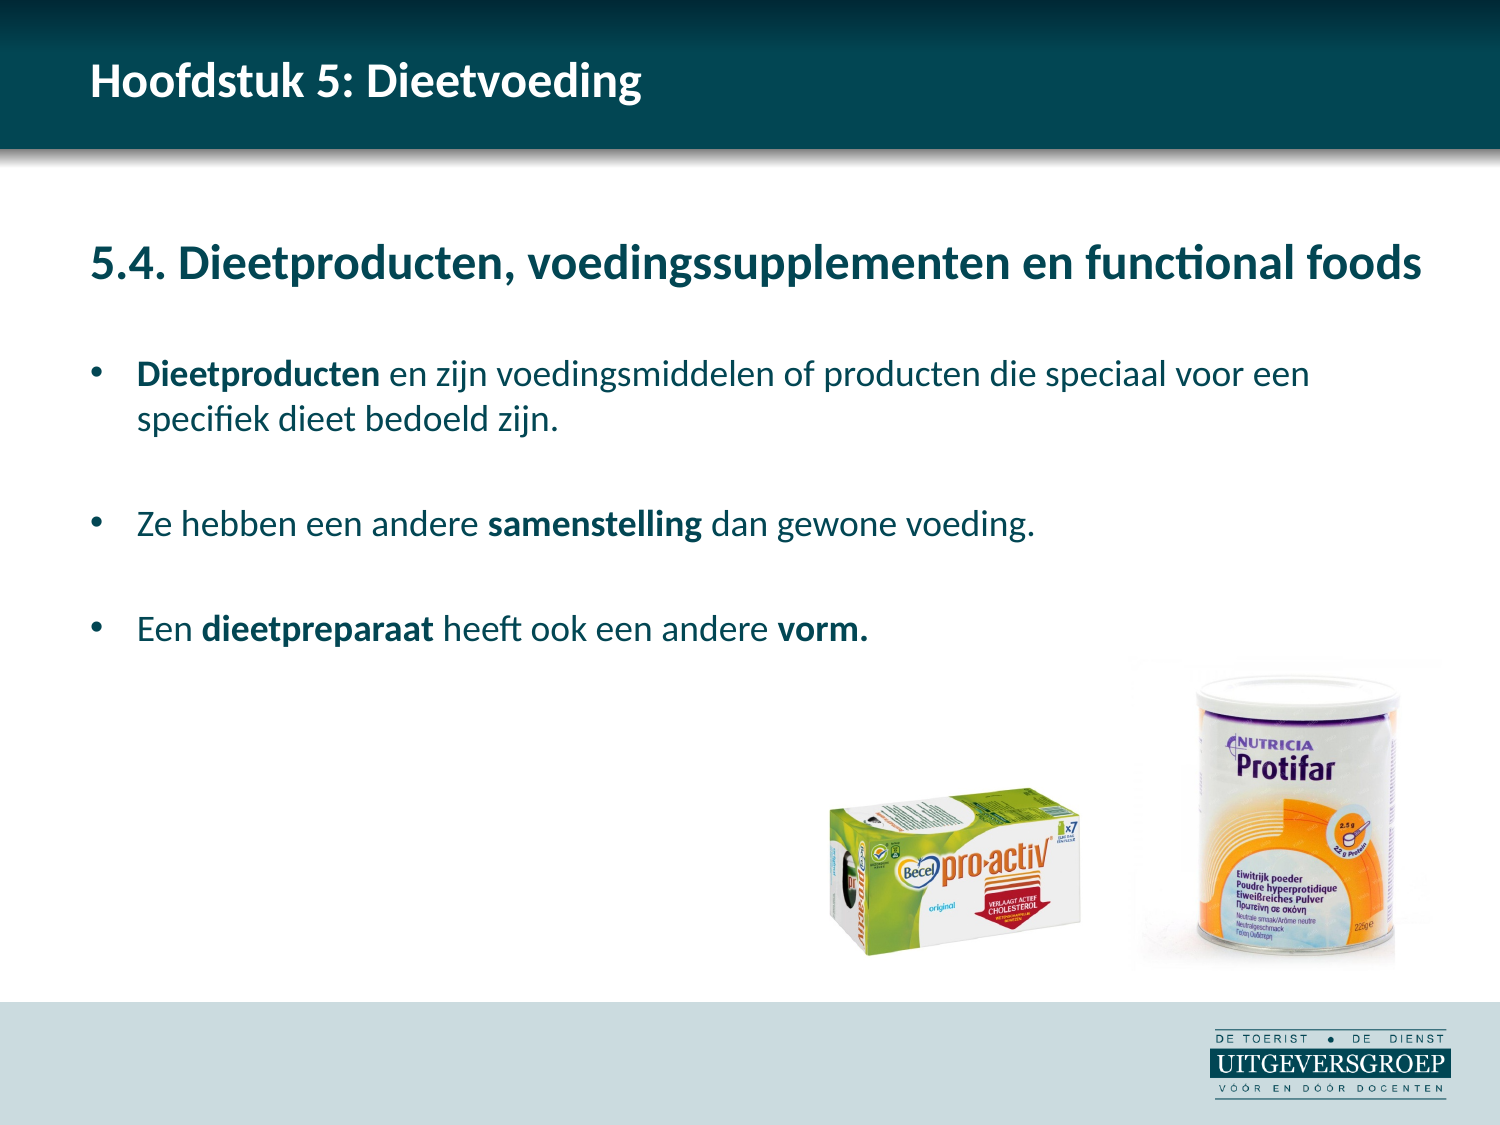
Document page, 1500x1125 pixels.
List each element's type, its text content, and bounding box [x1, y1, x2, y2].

picture [1127, 656, 1443, 972]
picture [820, 778, 1090, 965]
picture [1210, 1021, 1451, 1106]
list 5.4. Dieetproducten, voedingssupplementen en functional foods Dieetproducten en zijn voedingsmiddelen of producten die speciaal voor een specifiek dieet bedoeld zijn. Ze hebben een andere samenstelling dan gewone voeding. Een dieetpreparaat heeft ook een andere vorm. [75, 221, 1459, 965]
title Hoofdstuk 5: Dieetvoeding [75, 0, 1425, 172]
